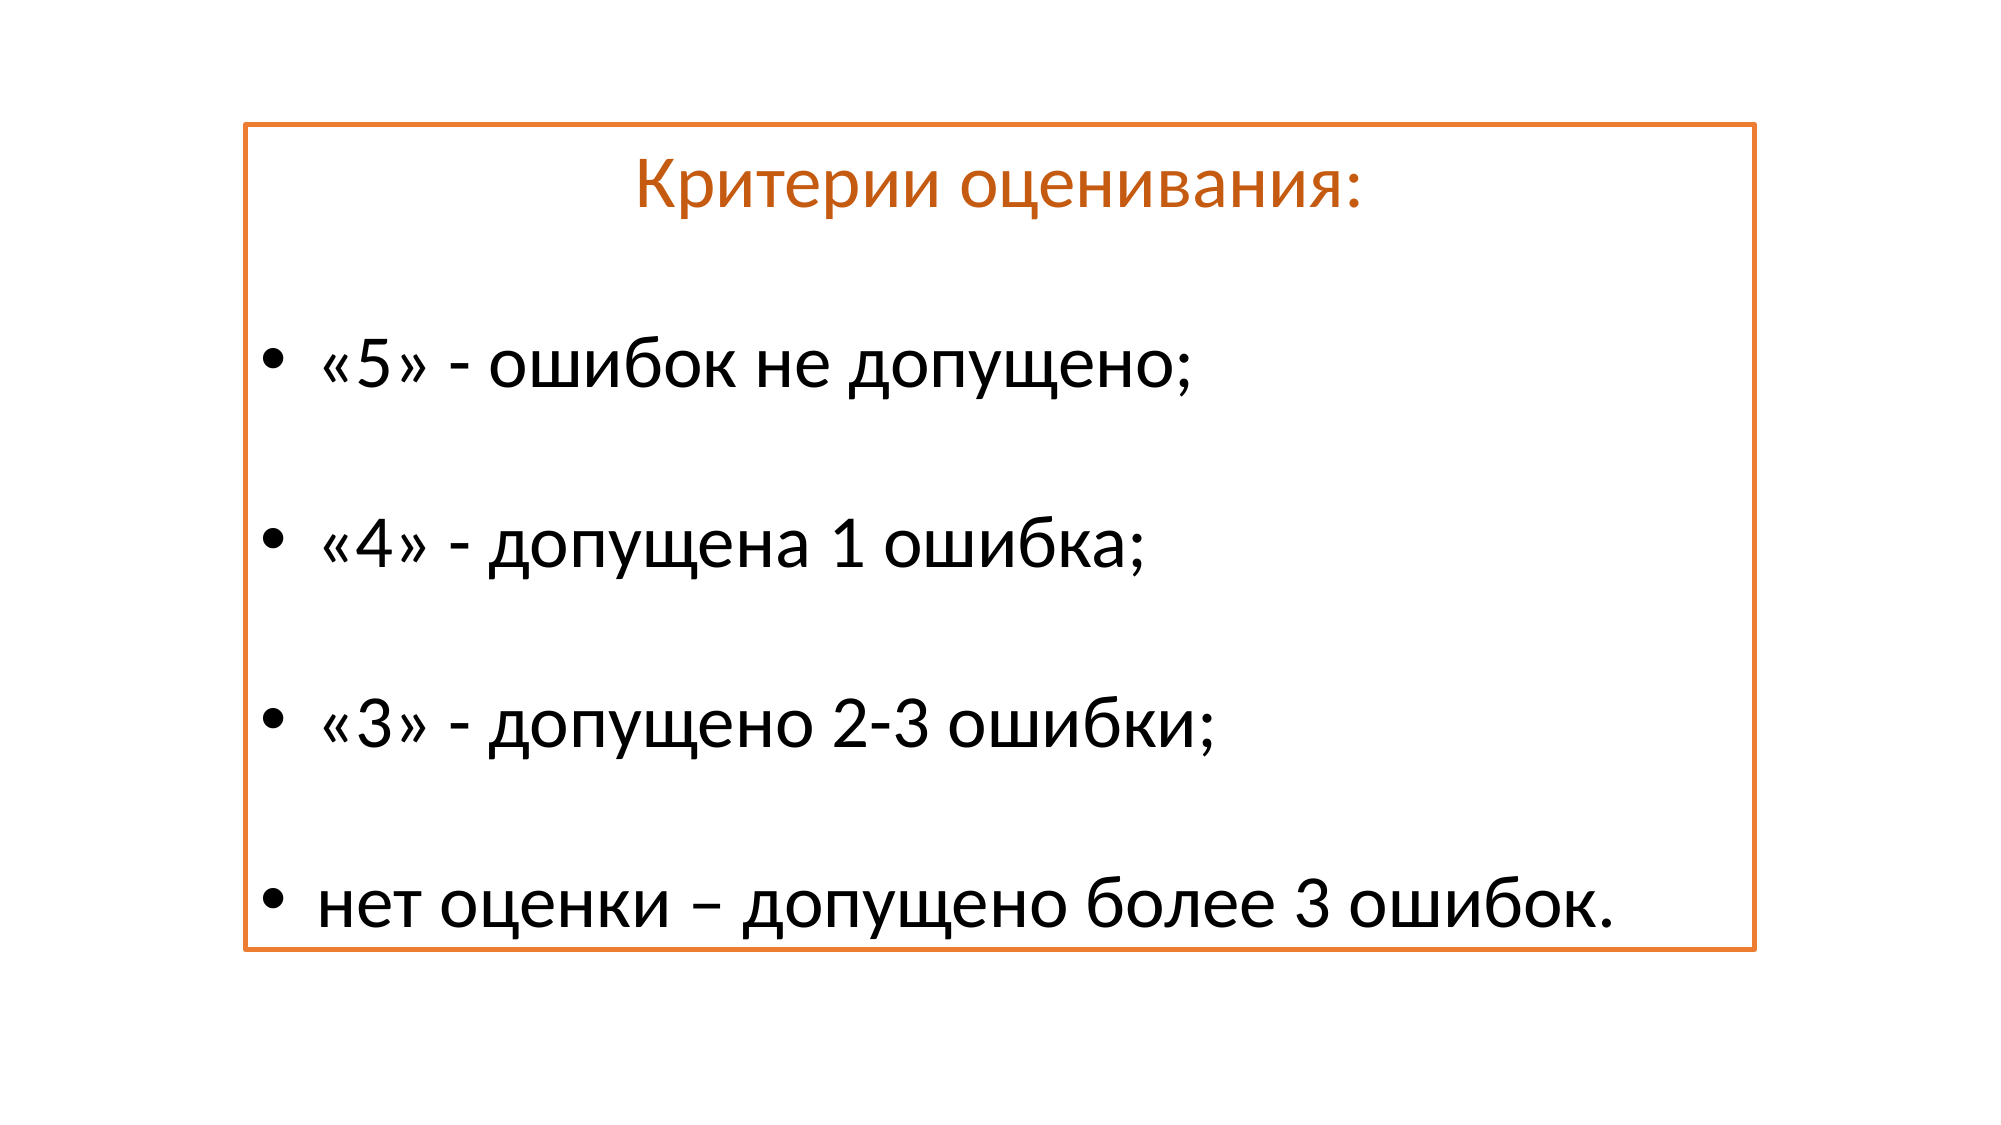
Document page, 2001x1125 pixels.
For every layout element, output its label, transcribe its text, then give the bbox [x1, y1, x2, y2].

text_box Критерии оценивания: «5» - ошибок не допущено; «4» - допущена 1 ошибка; «3» - допущено 2-3 ошибки; нет оценки – допущено более 3 ошибок. [245, 124, 1755, 950]
